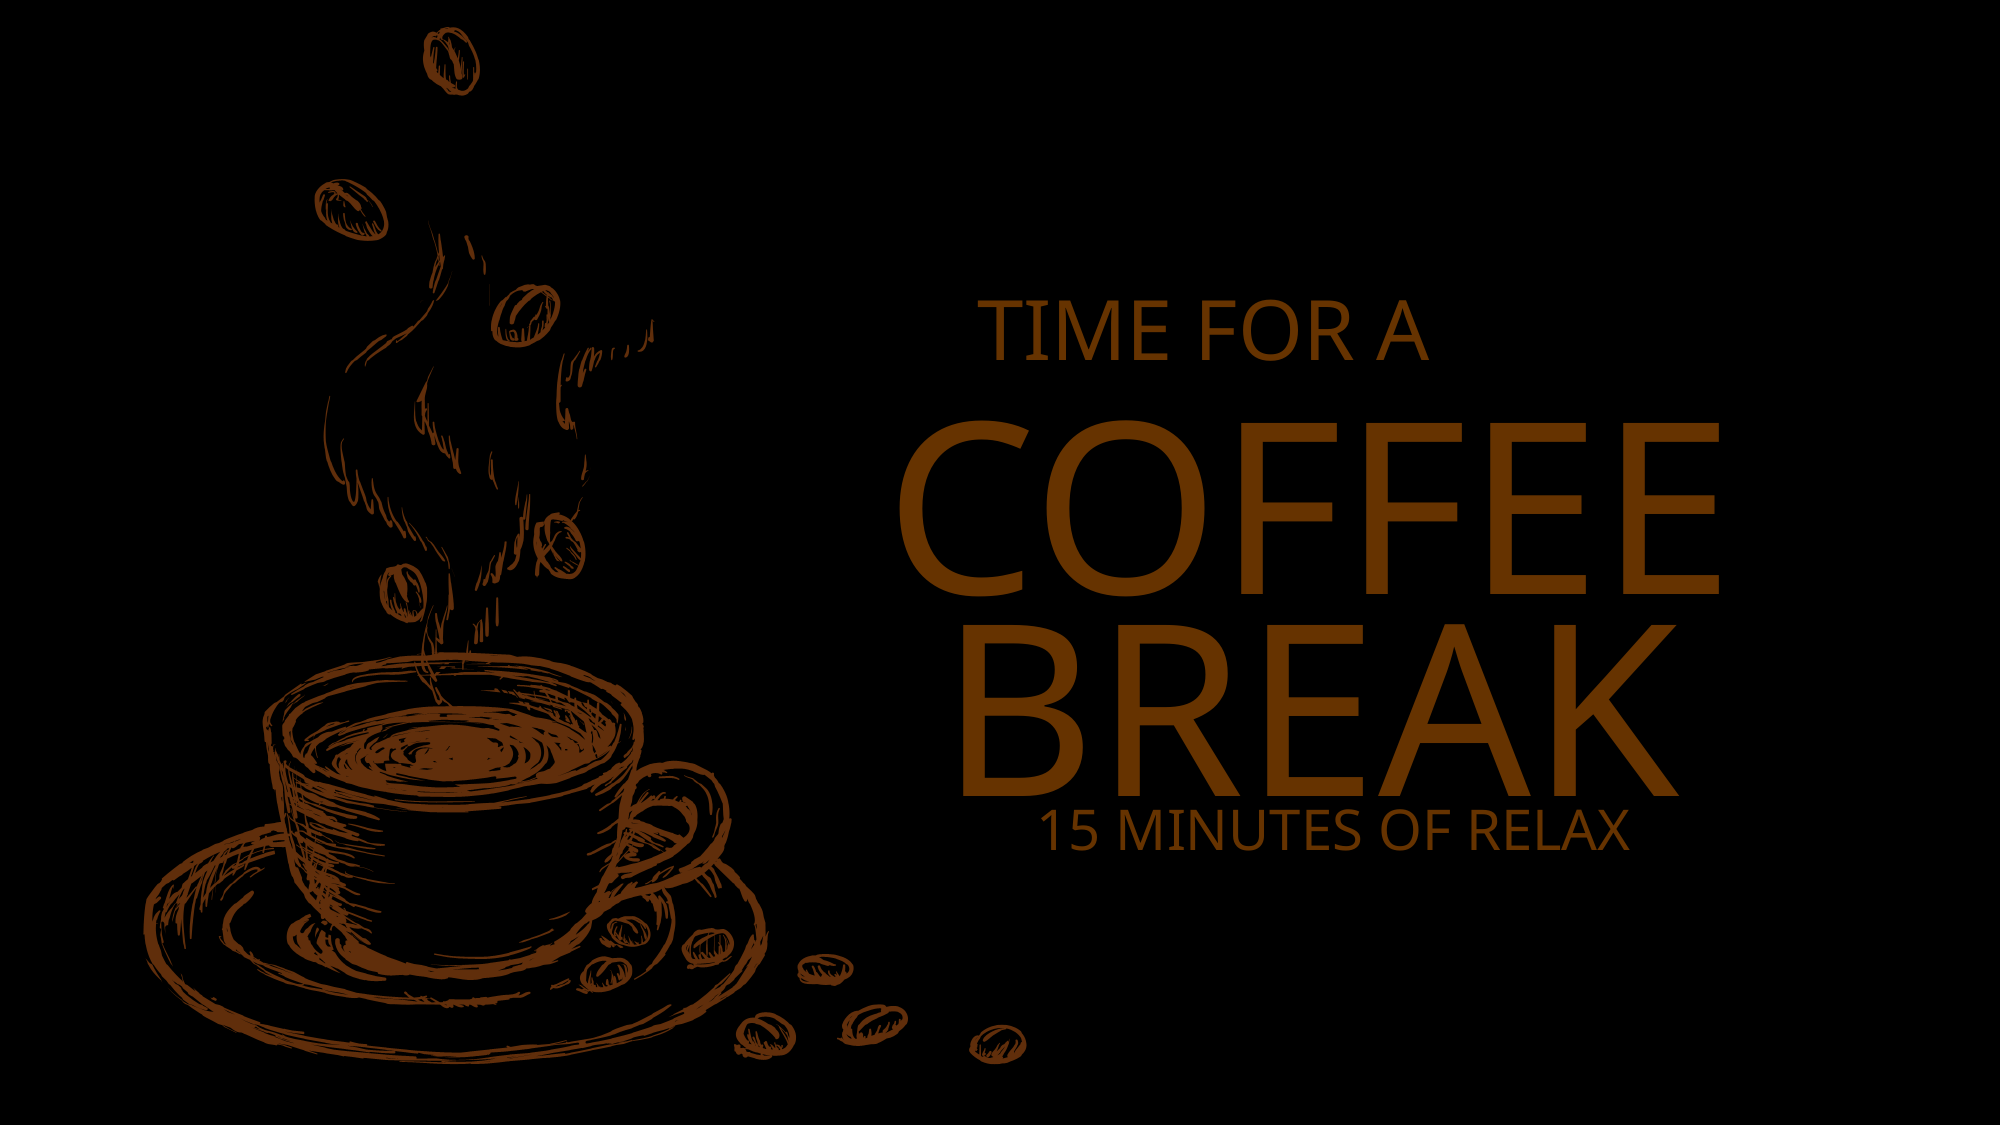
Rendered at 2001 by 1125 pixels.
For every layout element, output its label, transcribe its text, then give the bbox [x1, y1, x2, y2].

text_box TIME FOR A [1103, 266, 1711, 387]
text_box 15 MINUTES OF RELAX [1103, 783, 1889, 872]
picture [39, 0, 1103, 1125]
text_box COFFEE BREAK [1103, 424, 1921, 847]
